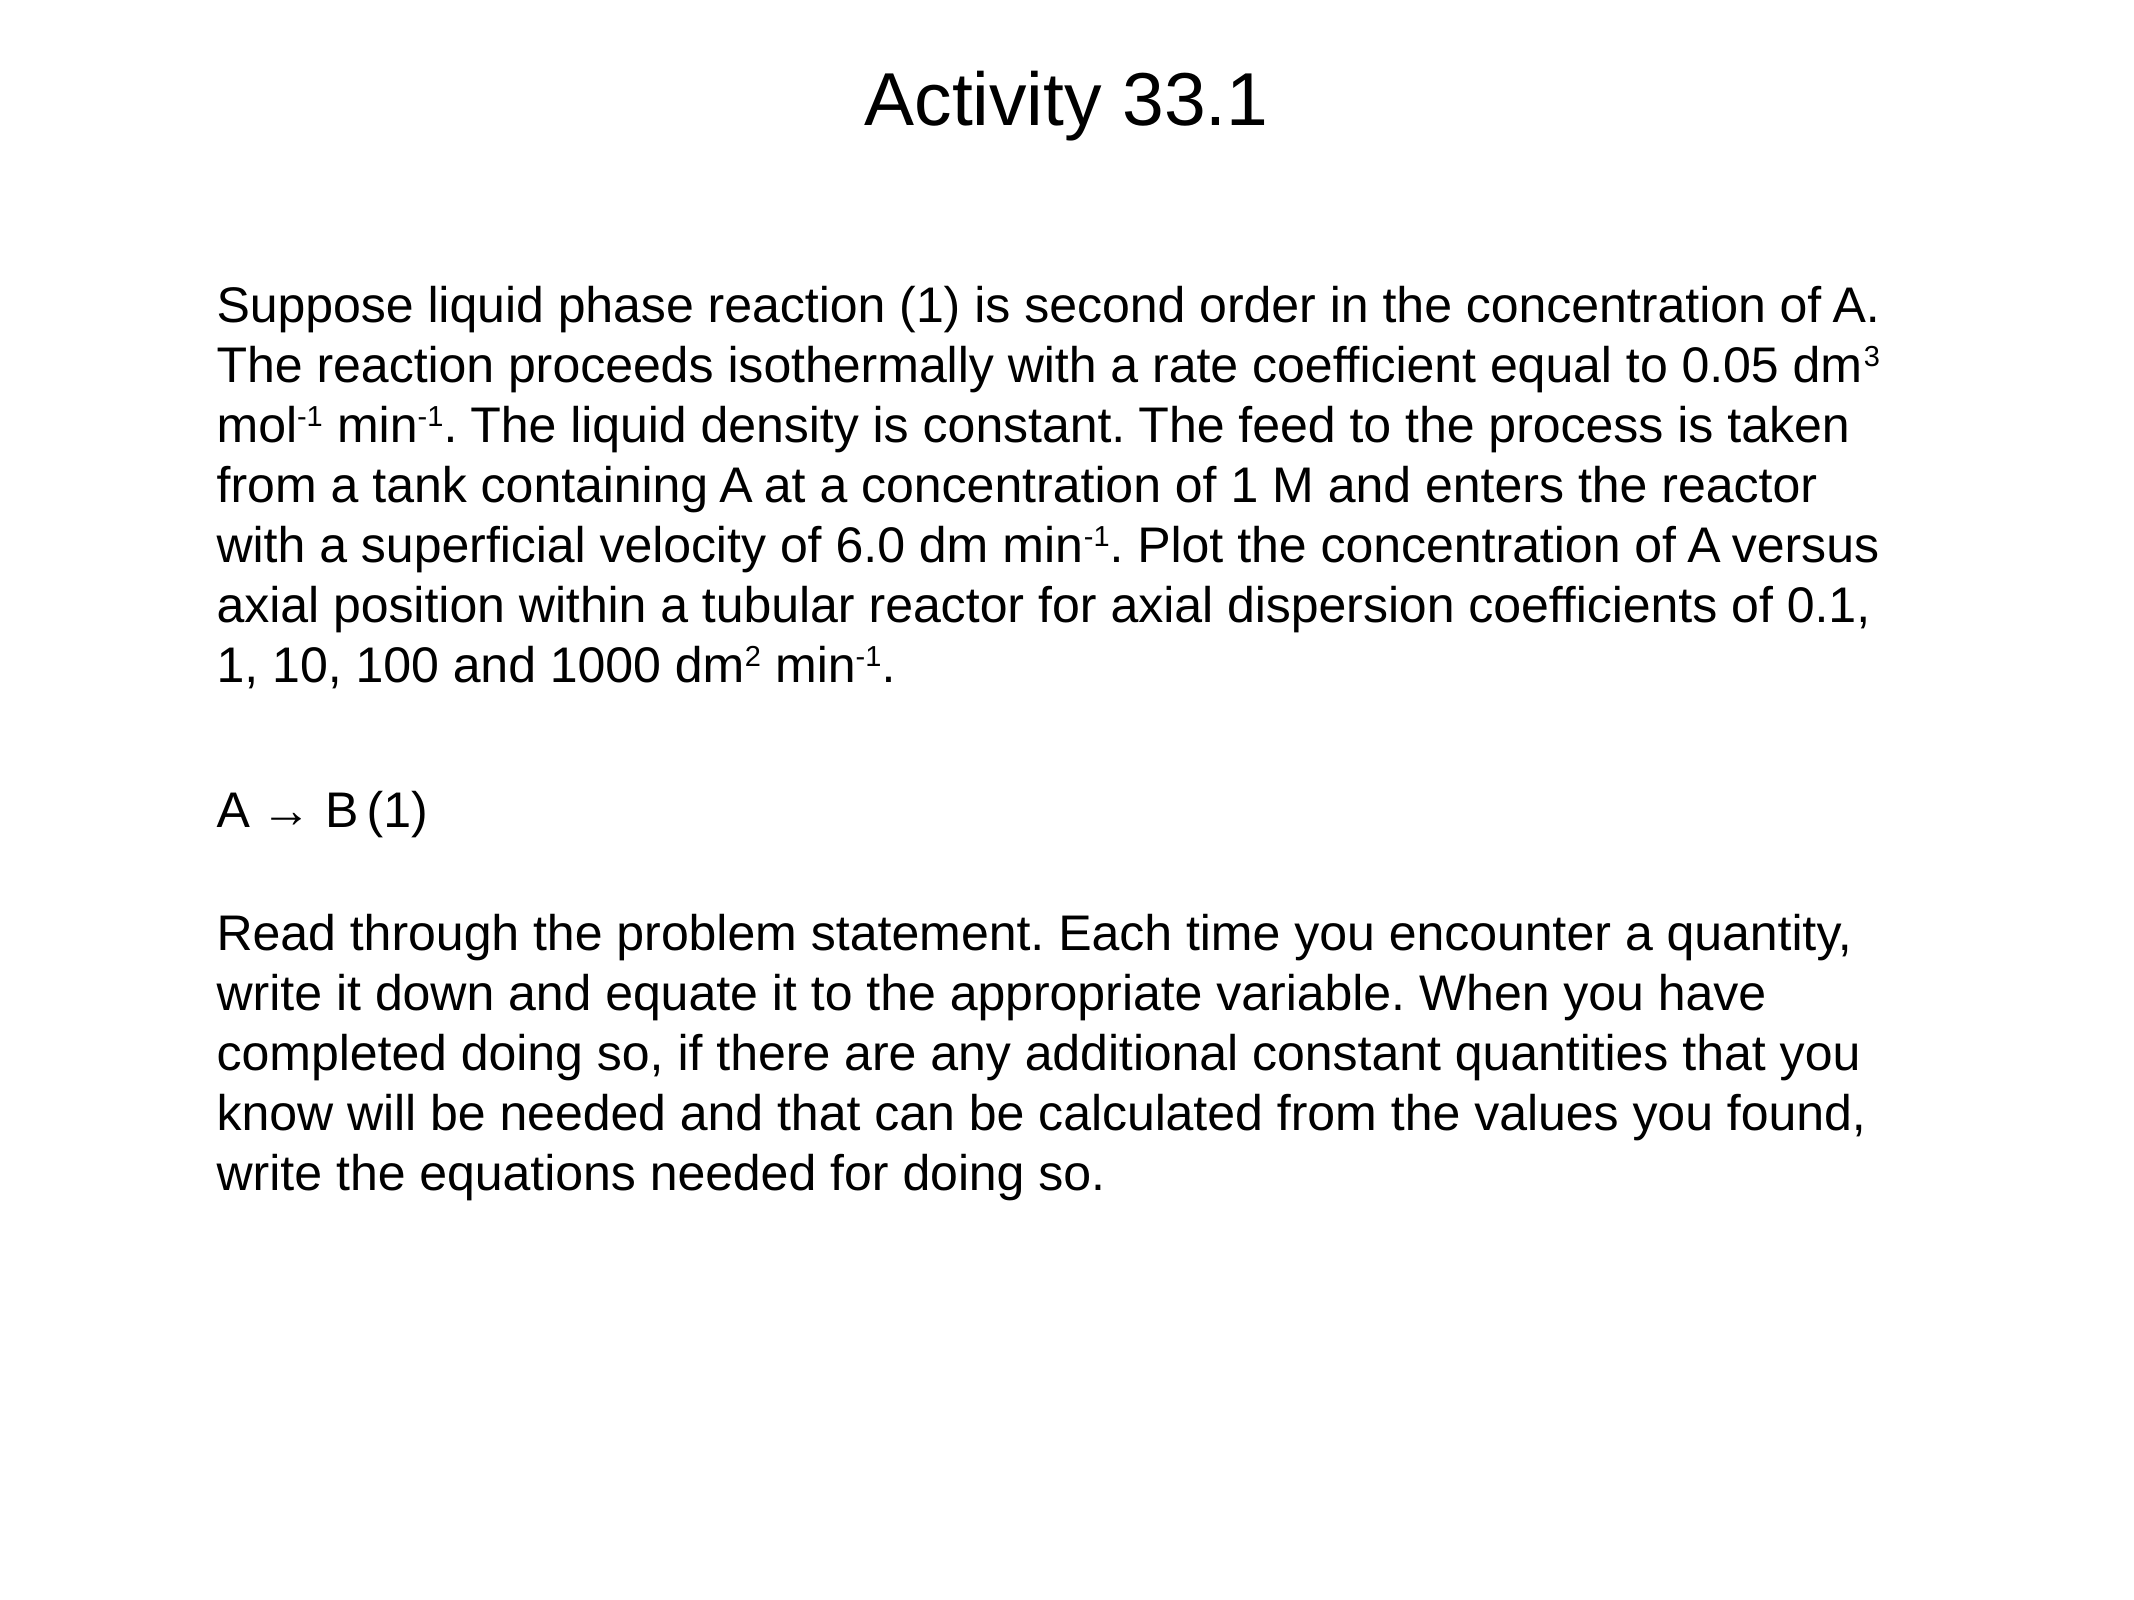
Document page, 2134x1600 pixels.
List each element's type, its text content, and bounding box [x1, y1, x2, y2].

list Suppose liquid phase reaction (1) is second order in the concentration of A. The reaction proceeds isothermally with a rate coefficient equal to 0.05 dm3 mol-1 min-1. The liquid density is constant. The feed to the process is taken from a tank containing A at a concentration of 1 M and enters the reactor with a superficial velocity of 6.0 dm min-1. Plot the concentration of A versus axial position within a tubular reactor for axial dispersion coefficients of 0.1, 1, 10, 100 and 1000 dm2 min-1. A → B (1) Read through the problem statement. Each time you encounter a quantity, write it down and equate it to the appropriate variable. When you have completed doing so, if there are any additional constant quantities that you know will be needed and that can be calculated from the values you found, write the equations needed for doing so. [208, 264, 1925, 1463]
title Activity 33.1 [208, 41, 1925, 250]
